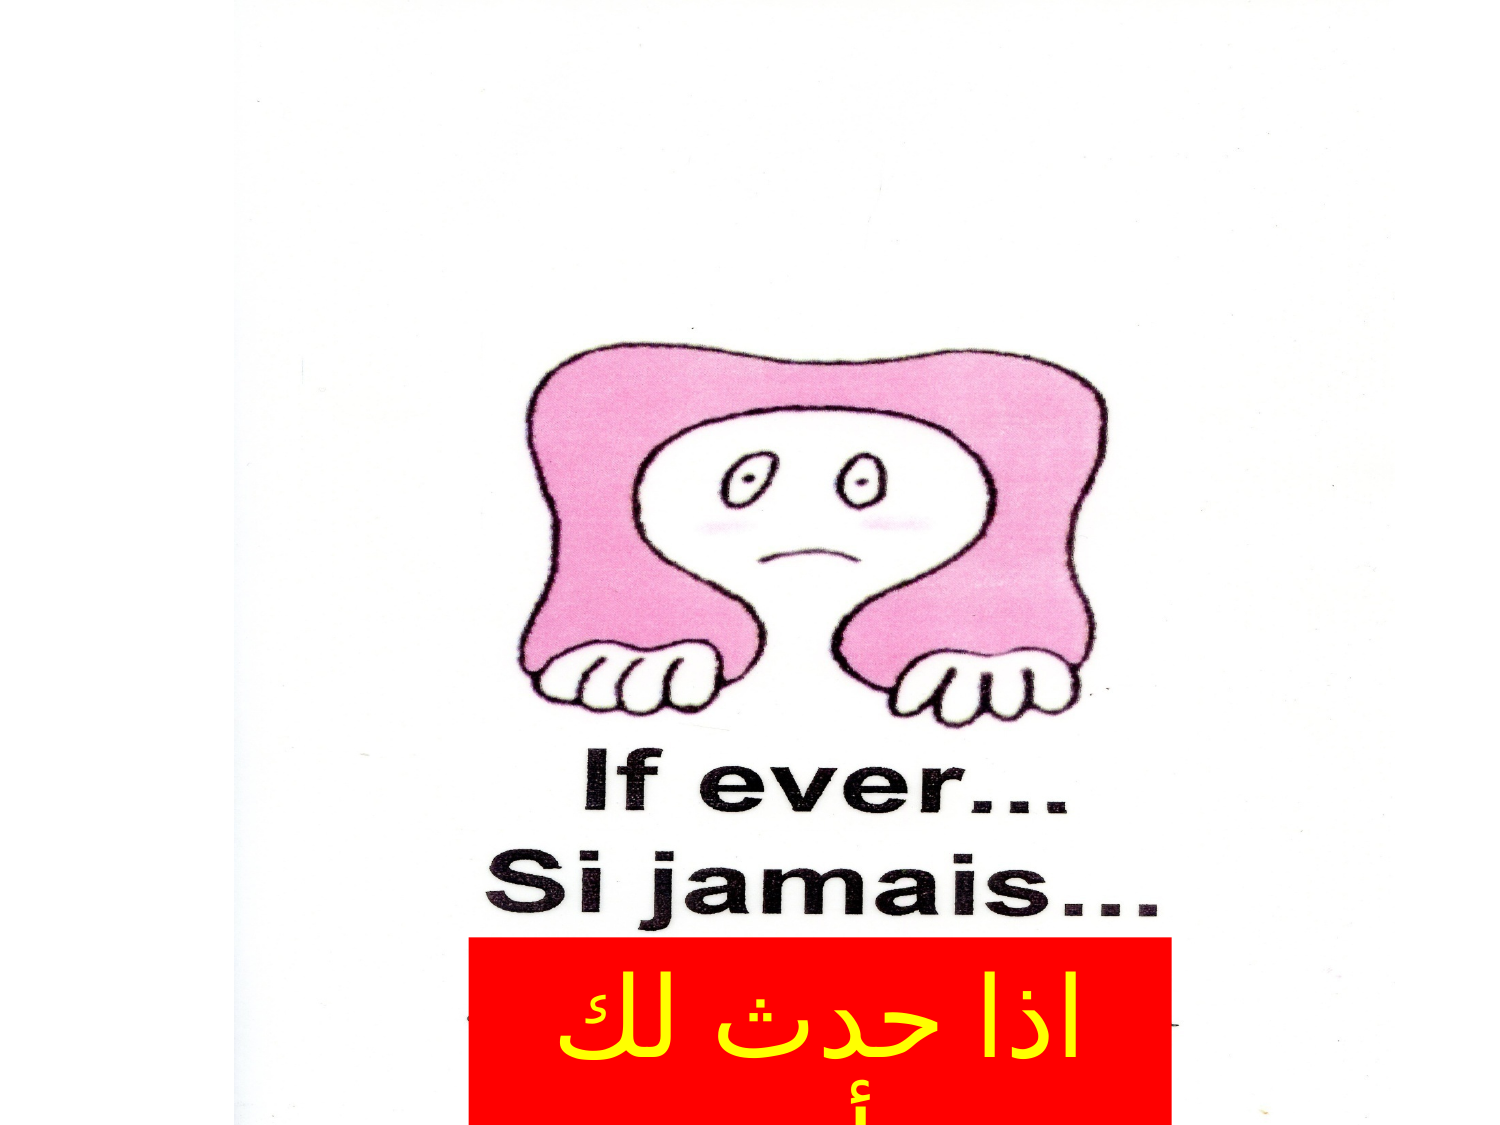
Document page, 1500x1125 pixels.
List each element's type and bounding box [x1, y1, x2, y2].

picture [234, 0, 1395, 1125]
